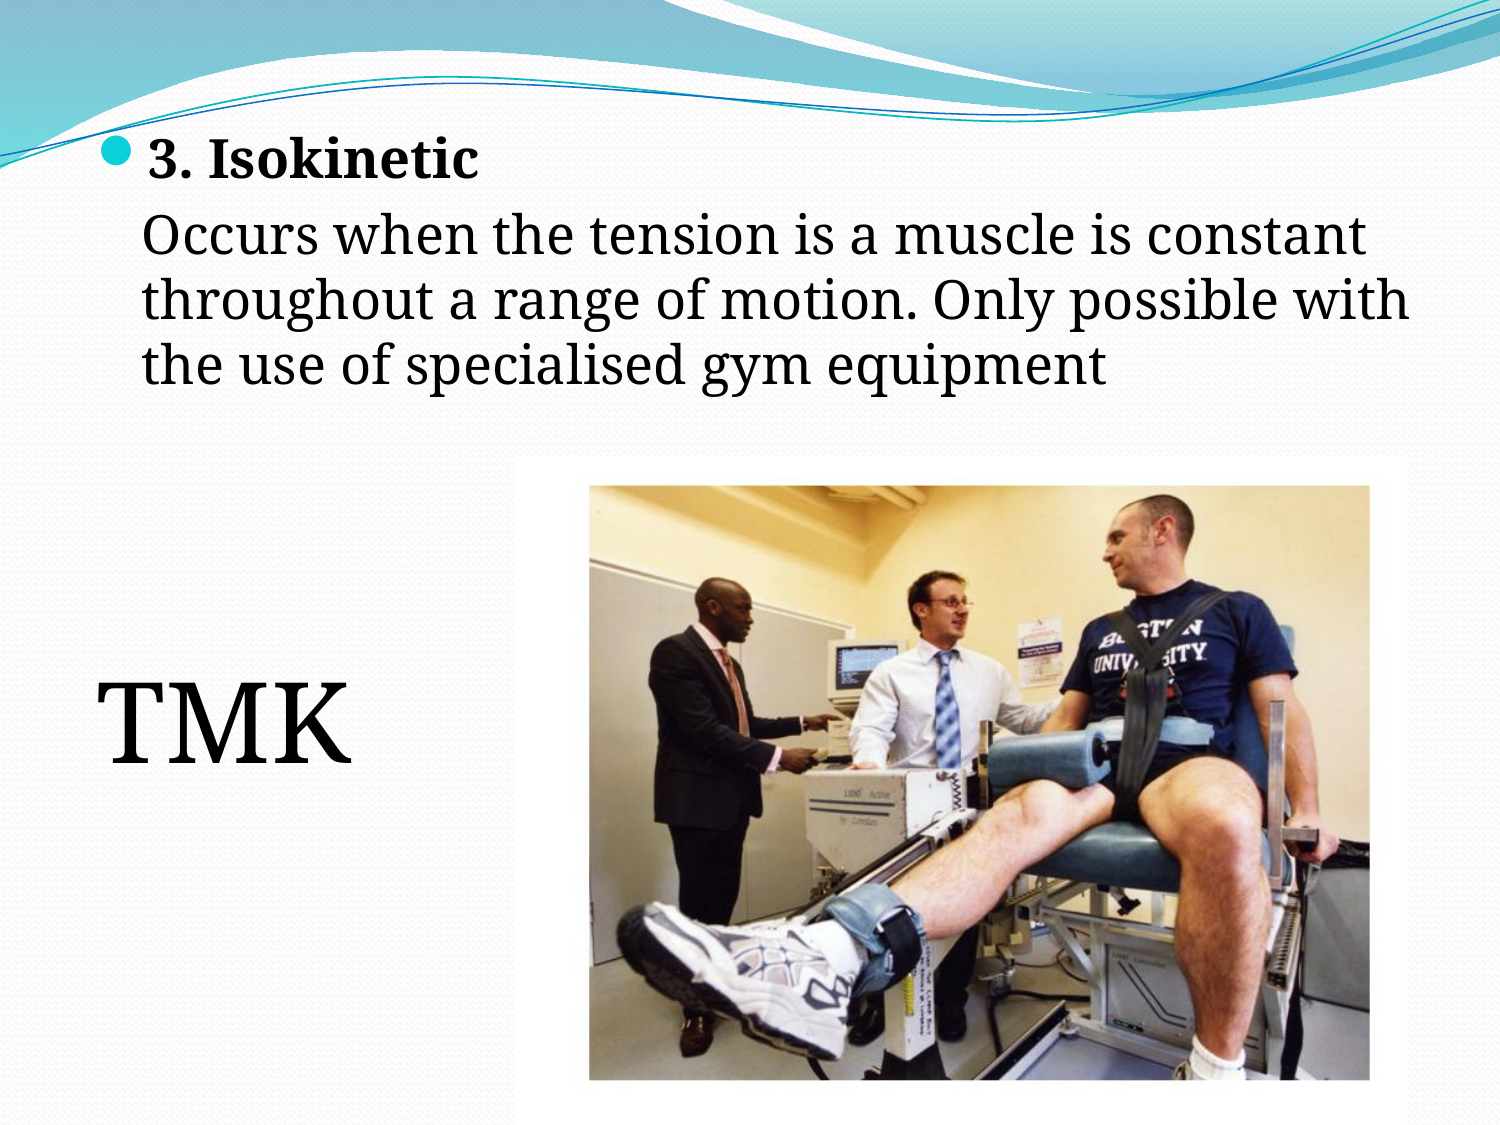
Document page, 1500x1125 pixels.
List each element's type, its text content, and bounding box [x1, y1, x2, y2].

picture [515, 456, 1407, 1125]
list 3. Isokinetic Occurs when the tension is a muscle is constant throughout a range of motion. Only possible with the use of specialised gym equipment TMK [82, 117, 1432, 838]
